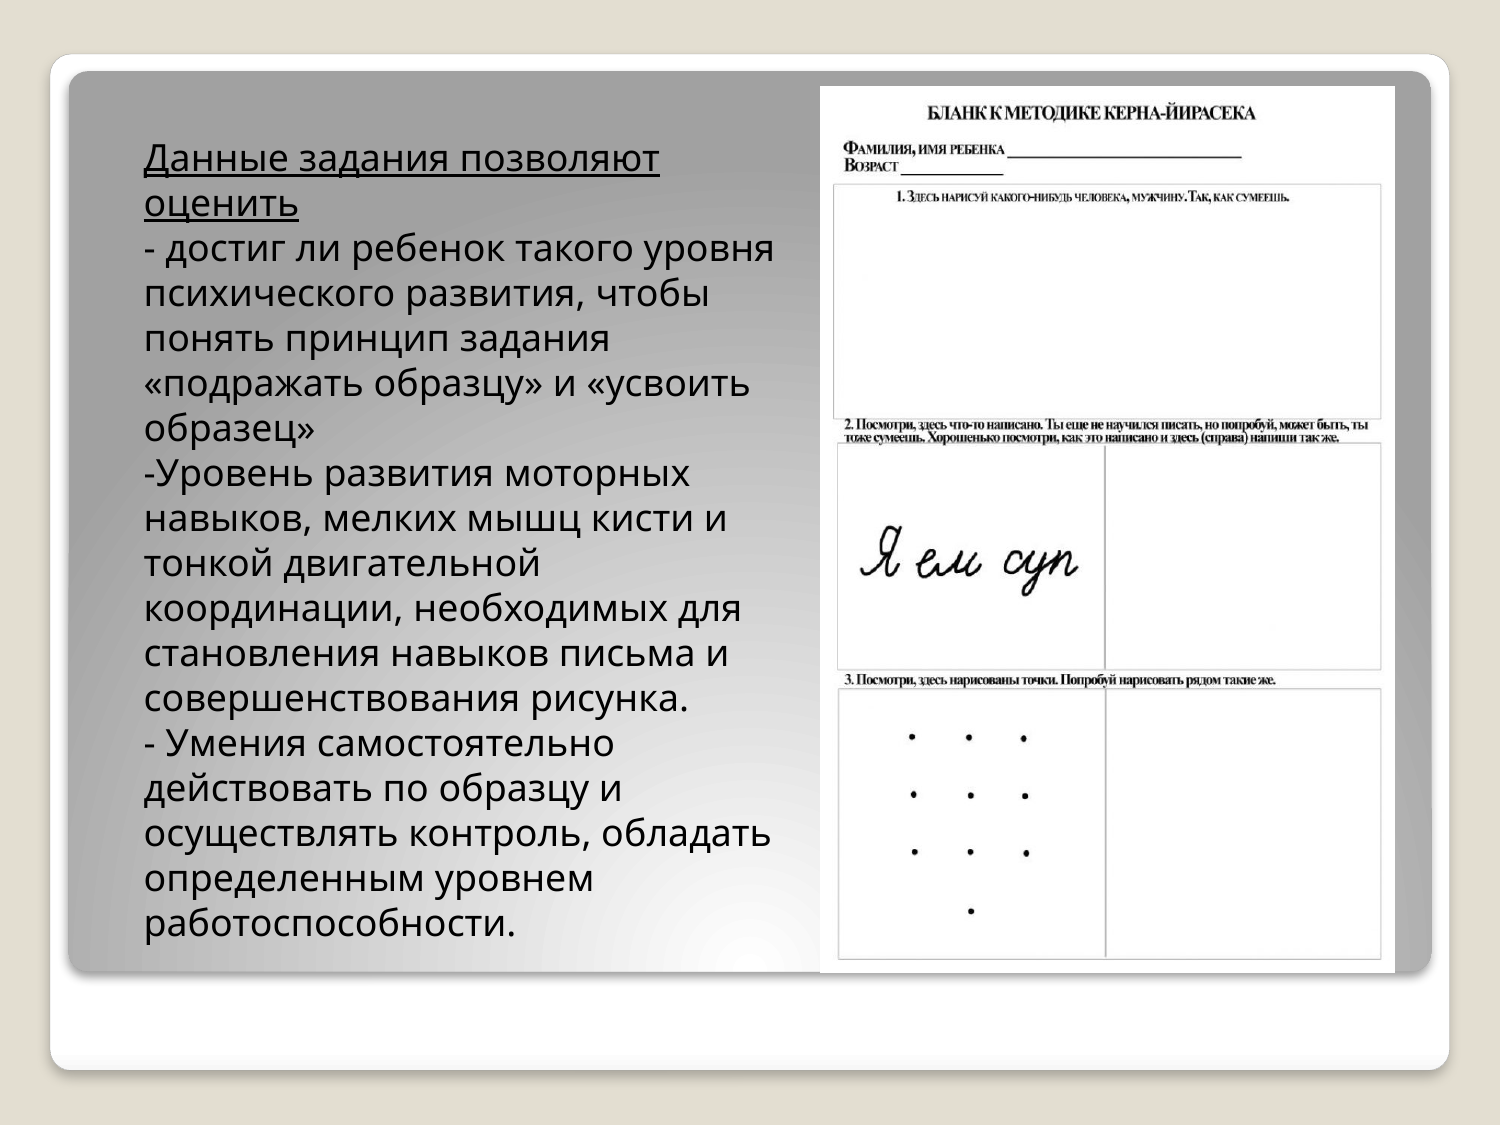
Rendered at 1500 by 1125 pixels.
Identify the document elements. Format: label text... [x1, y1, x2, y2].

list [820, 86, 1395, 973]
title Данные задания позволяют оценить - достиг ли ребенок такого уровня психического развития, чтобы понять принцип задания «подражать образцу» и «усвоить образец» -Уровень развития моторных навыков, мелких мышц кисти и тонкой двигательной координации, необходимых для становления навыков письма и совершенствования рисунка. - Умения самостоятельно действовать по образцу и осуществлять контроль, обладать определенным уровнем работоспособности. [128, 152, 821, 997]
